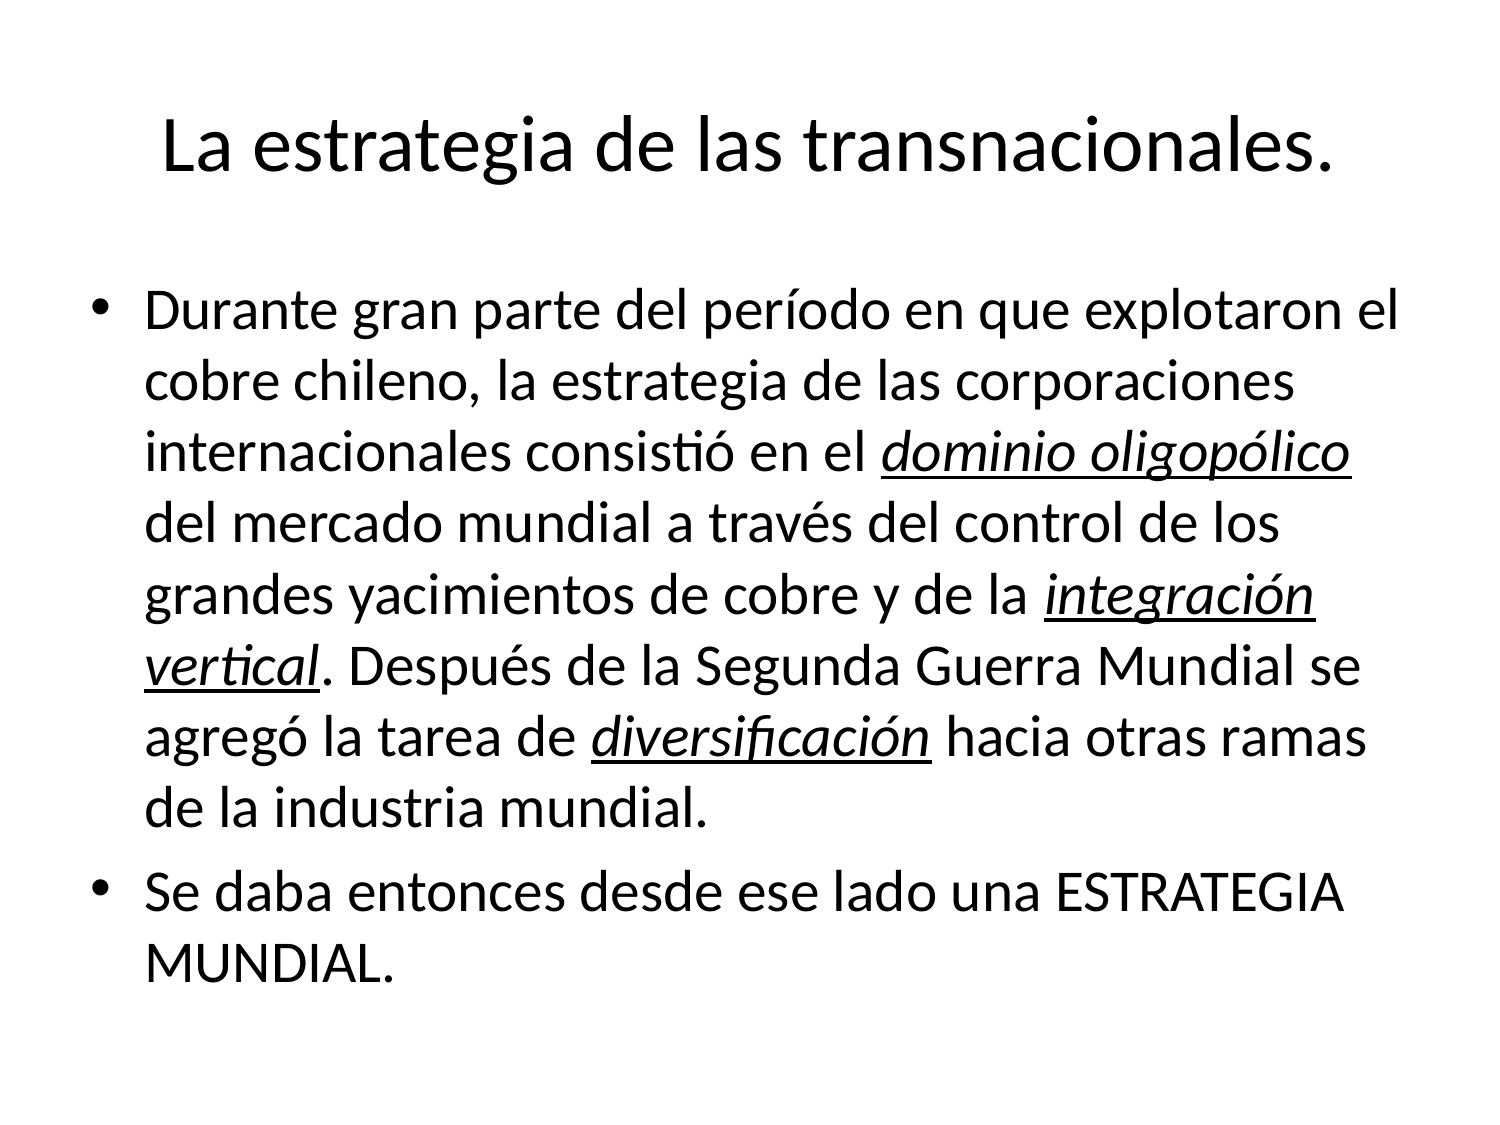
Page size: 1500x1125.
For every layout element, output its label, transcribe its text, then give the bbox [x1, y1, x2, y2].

list Durante gran parte del período en que explotaron el cobre chileno, la estrategia de las corporaciones internacionales consistió en el dominio oligopólico del mercado mundial a través del control de los grandes yacimientos de cobre y de la integración vertical. Después de la Segunda Guerra Mundial se agregó la tarea de diversificación hacia otras ramas de la industria mundial. Se daba entonces desde ese lado una ESTRATEGIA MUNDIAL. [75, 262, 1425, 1005]
title La estrategia de las transnacionales. [75, 45, 1425, 233]
